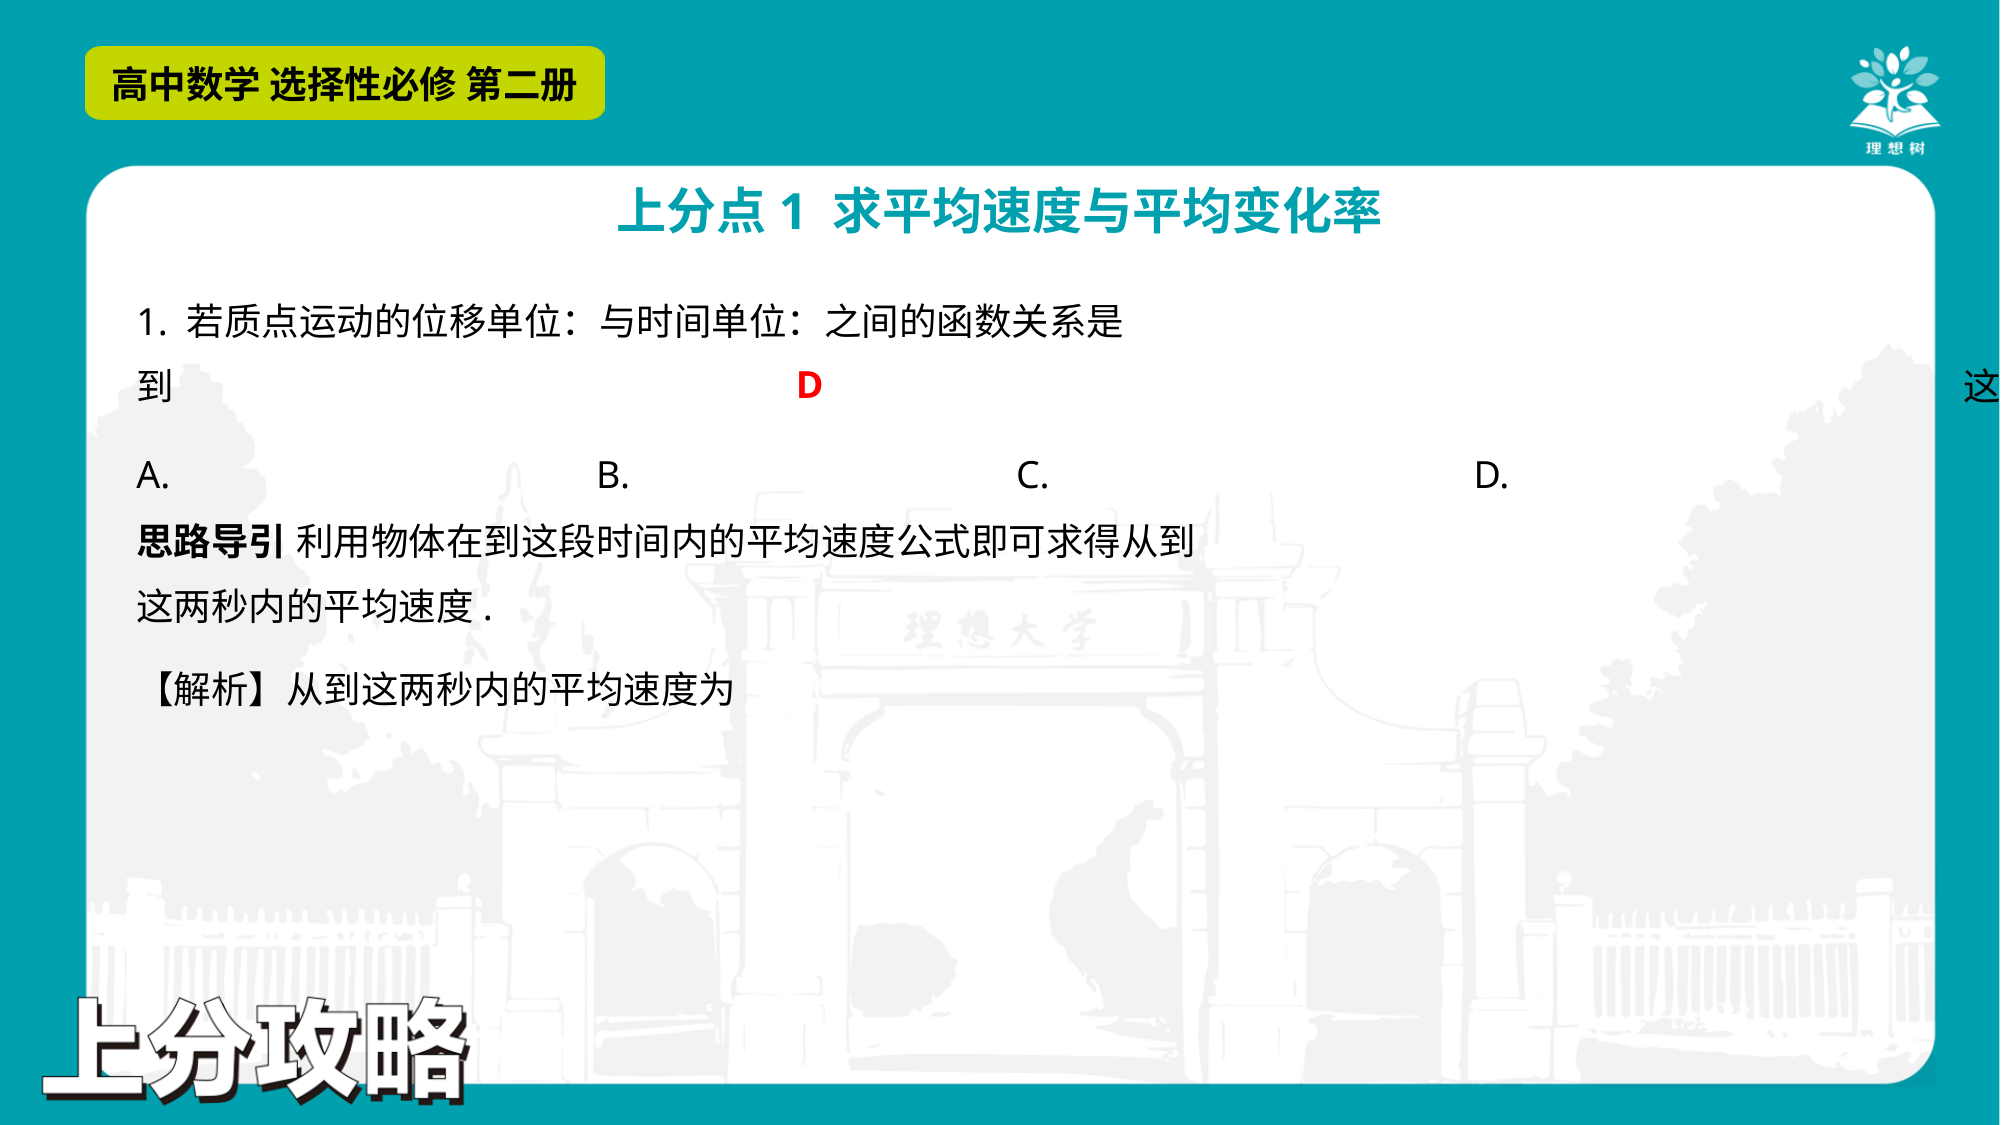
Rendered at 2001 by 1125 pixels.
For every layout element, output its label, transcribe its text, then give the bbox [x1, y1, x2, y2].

text_box D [782, 341, 837, 400]
picture [0, 0, 2000, 1125]
